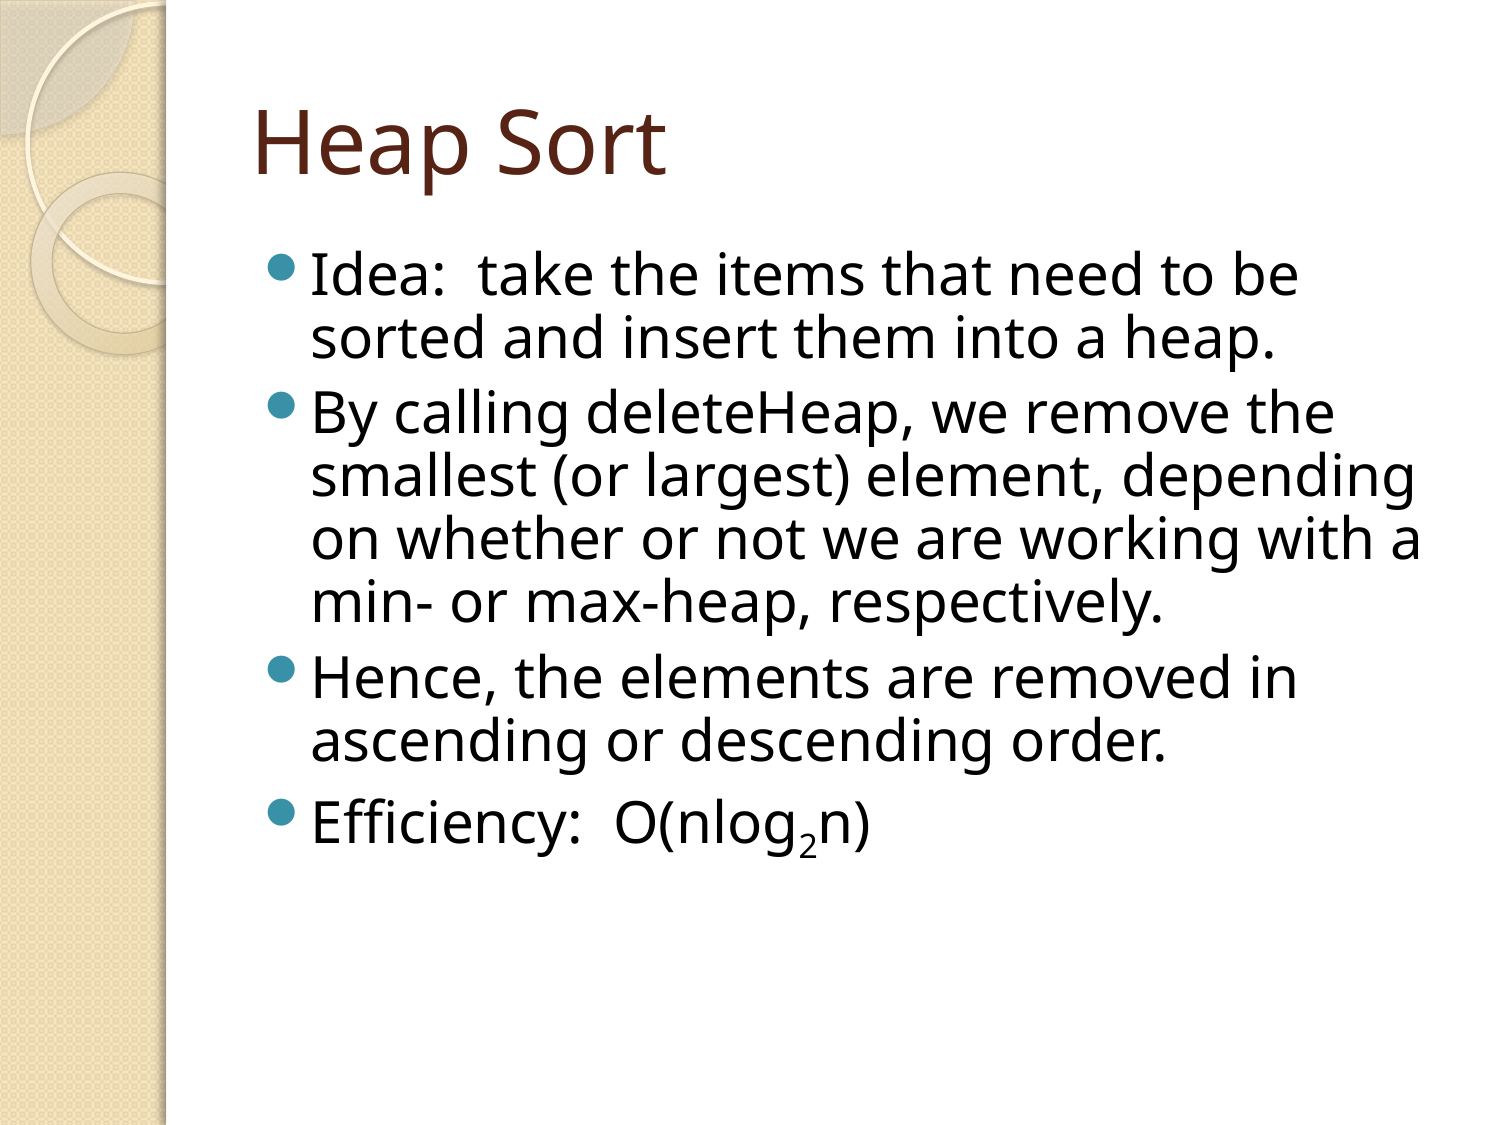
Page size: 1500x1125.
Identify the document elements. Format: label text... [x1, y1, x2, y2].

list Idea: take the items that need to be sorted and insert them into a heap. By calling deleteHeap, we remove the smallest (or largest) element, depending on whether or not we are working with a min- or max-heap, respectively. Hence, the elements are removed in ascending or descending order. Efficiency: O(nlog2n) [235, 237, 1466, 1026]
title Heap Sort [235, 45, 1466, 233]
